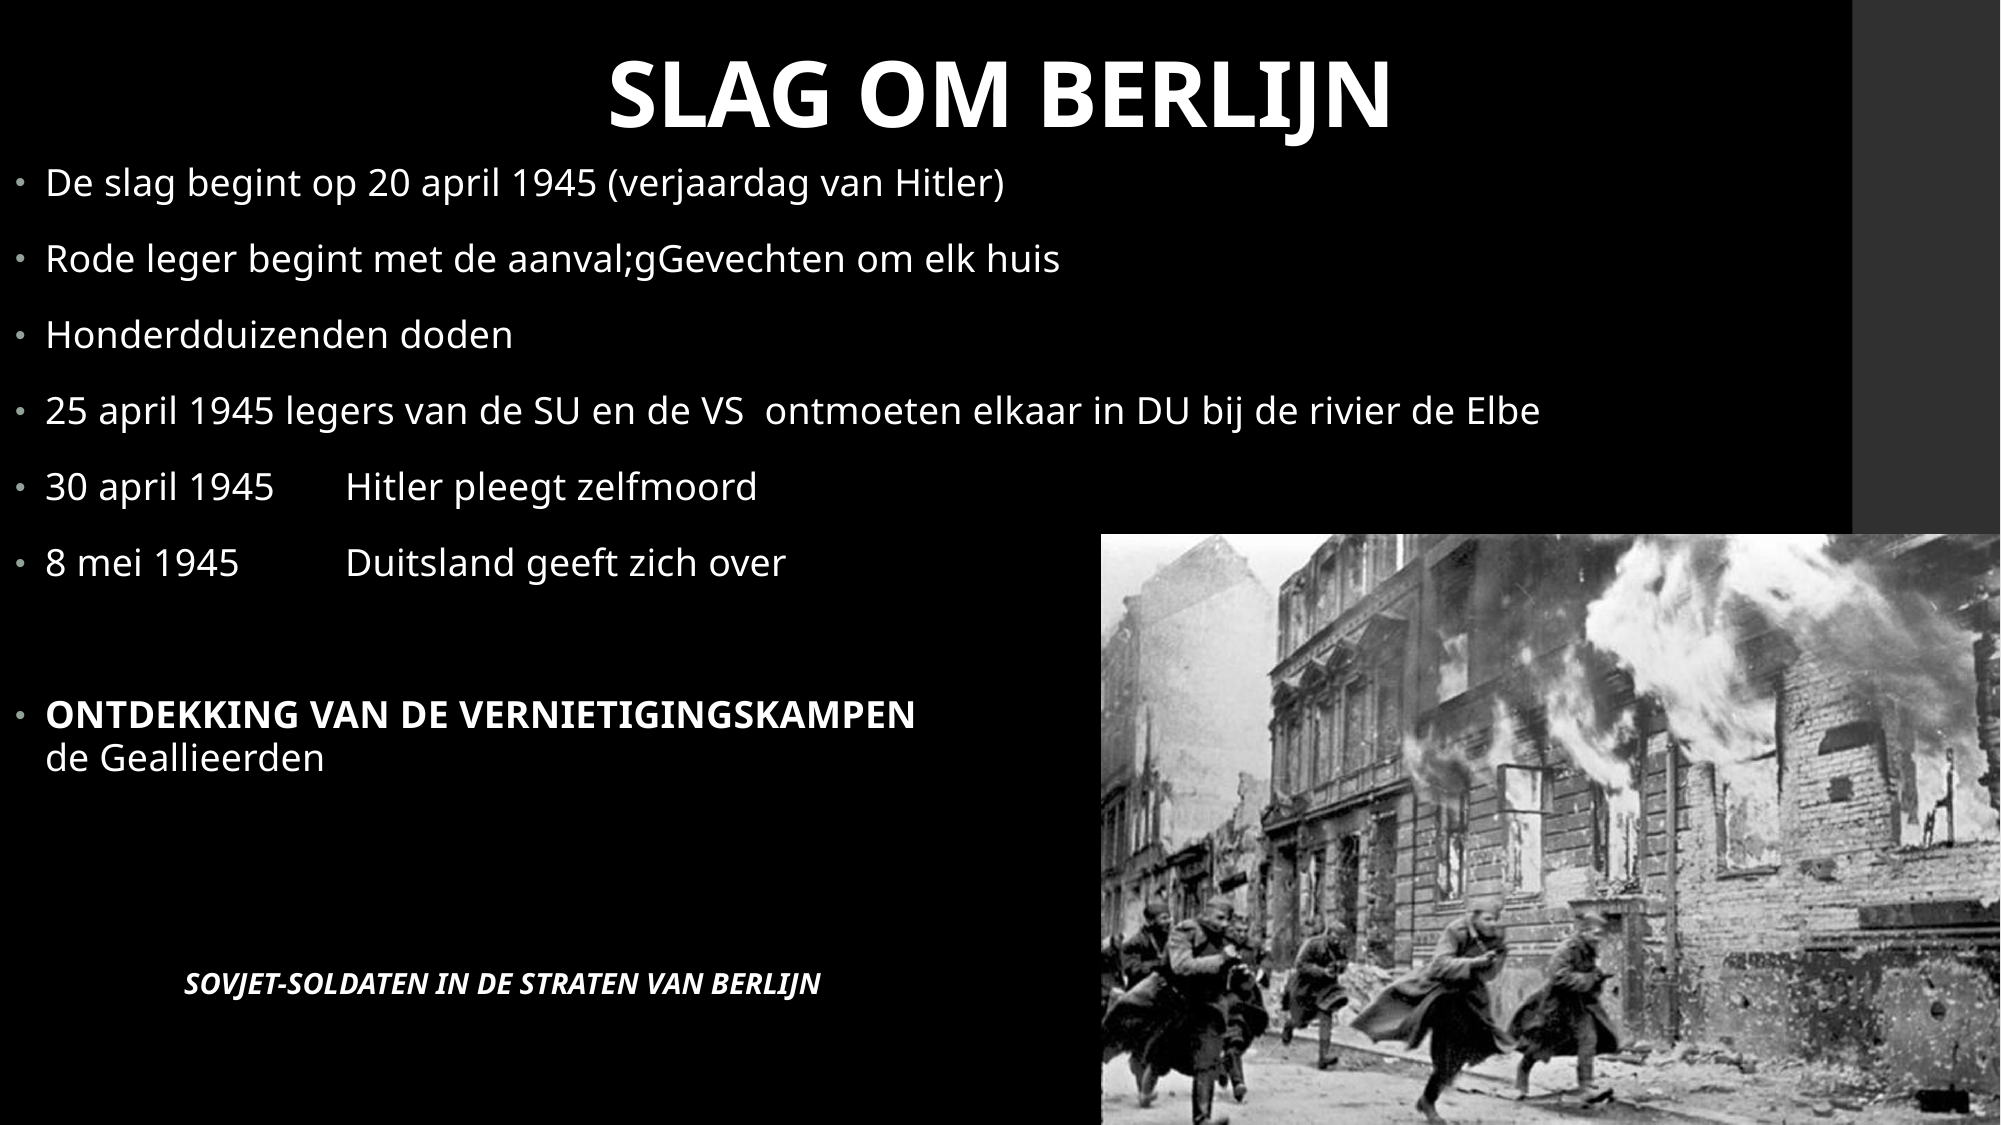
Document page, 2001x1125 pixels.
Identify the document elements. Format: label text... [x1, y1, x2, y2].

text_box SOVJET-SOLDATEN IN DE STRATEN VAN BERLIJN [169, 957, 1094, 1008]
picture [1101, 534, 2000, 1125]
list De slag begint op 20 april 1945 (verjaardag van Hitler) Rode leger begint met de aanval;gGevechten om elk huis Honderdduizenden doden 25 april 1945 legers van de SU en de VS ontmoeten elkaar in DU bij de rivier de Elbe 30 april 1945 Hitler pleegt zelfmoord 8 mei 1945 Duitsland geeft zich over ONTDEKKING VAN DE VERNIETIGINGSKAMPEN door de Geallieerden [0, 154, 2000, 1125]
title SLAG OM BERLIJN [206, 13, 1797, 154]
